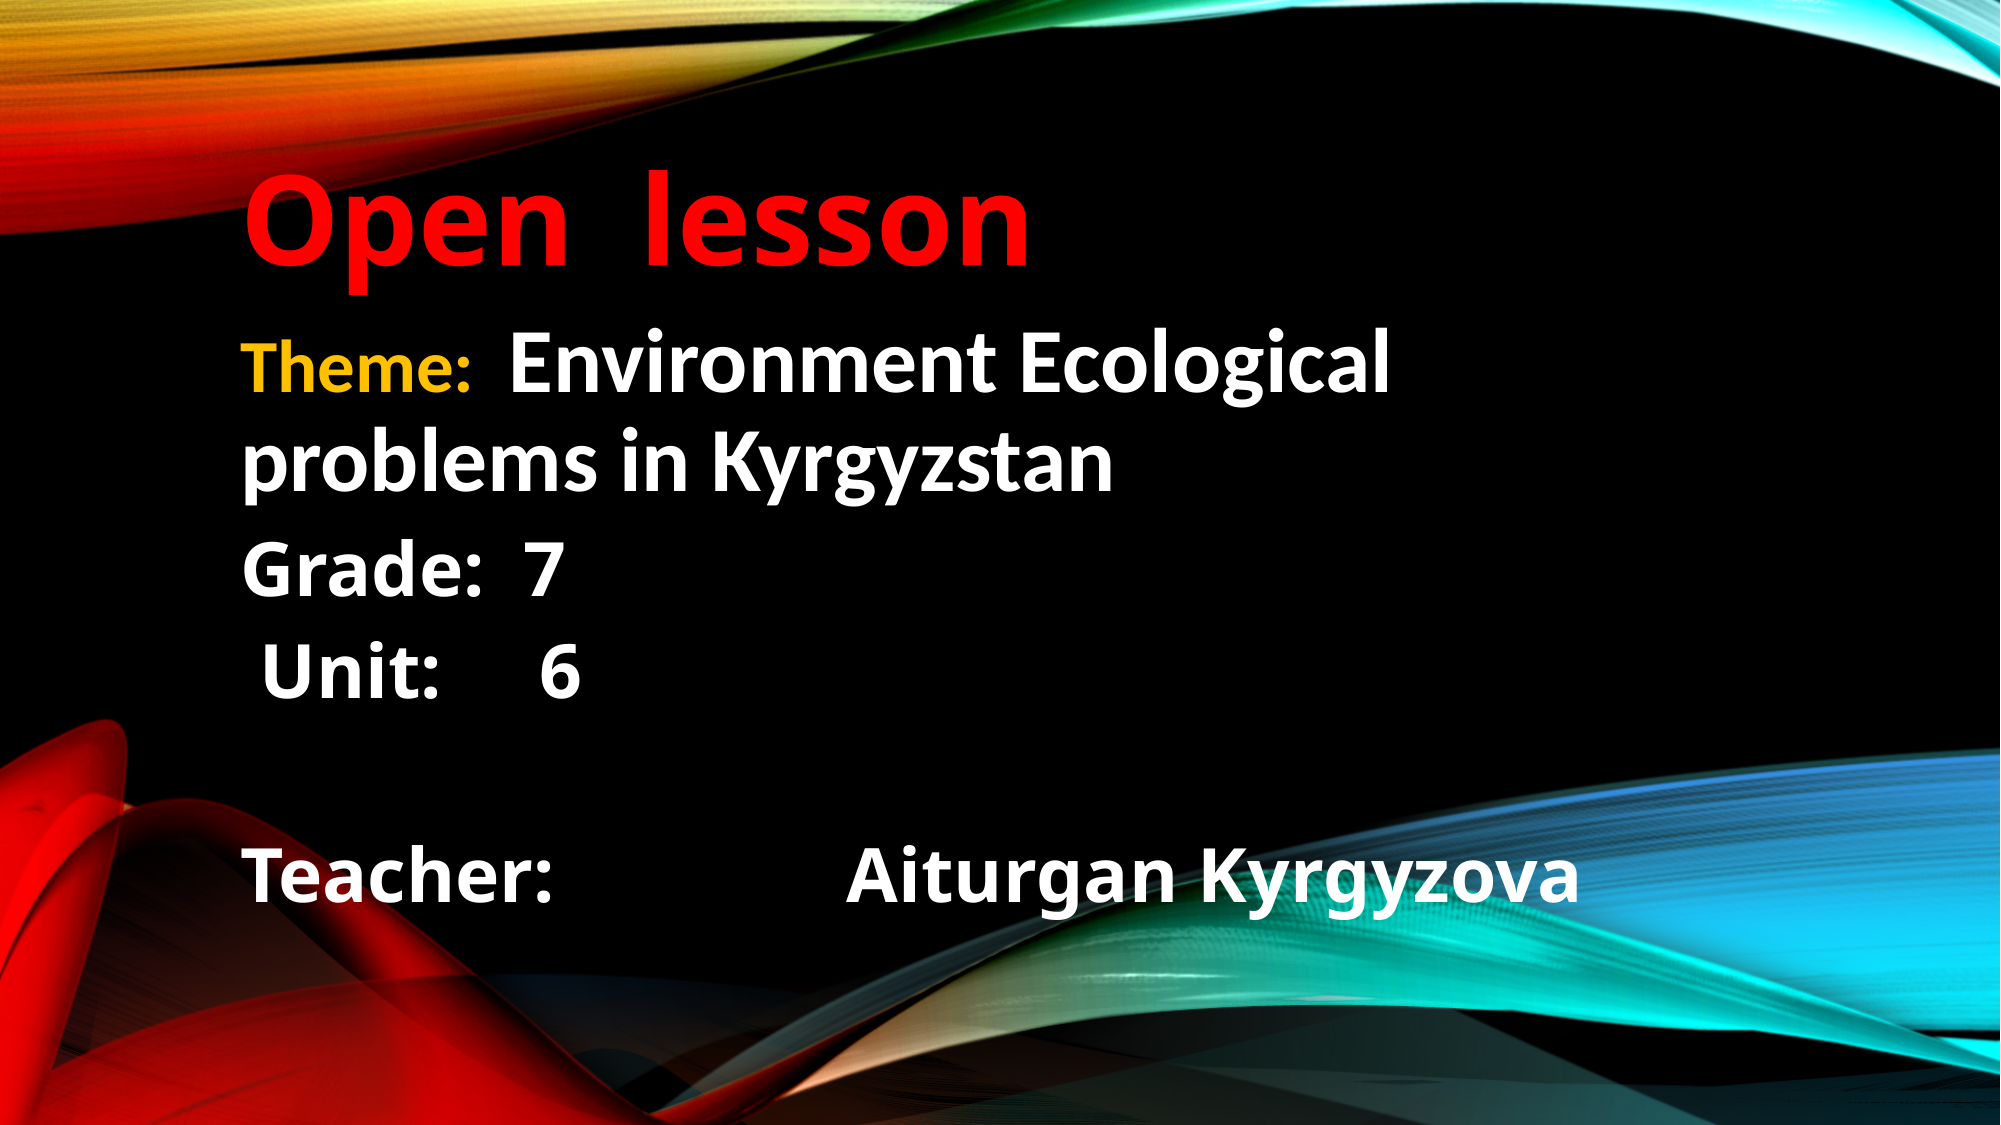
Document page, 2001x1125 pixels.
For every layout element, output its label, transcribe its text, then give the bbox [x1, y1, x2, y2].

subtitle Open lesson Theme: Environment Ecological problems in Kyrgyzstan Grade: 7 Unit: 6 Teacher: Aiturgan Kyrgyzova [225, 149, 1775, 709]
picture [0, 0, 2000, 237]
picture [0, 717, 2000, 1125]
